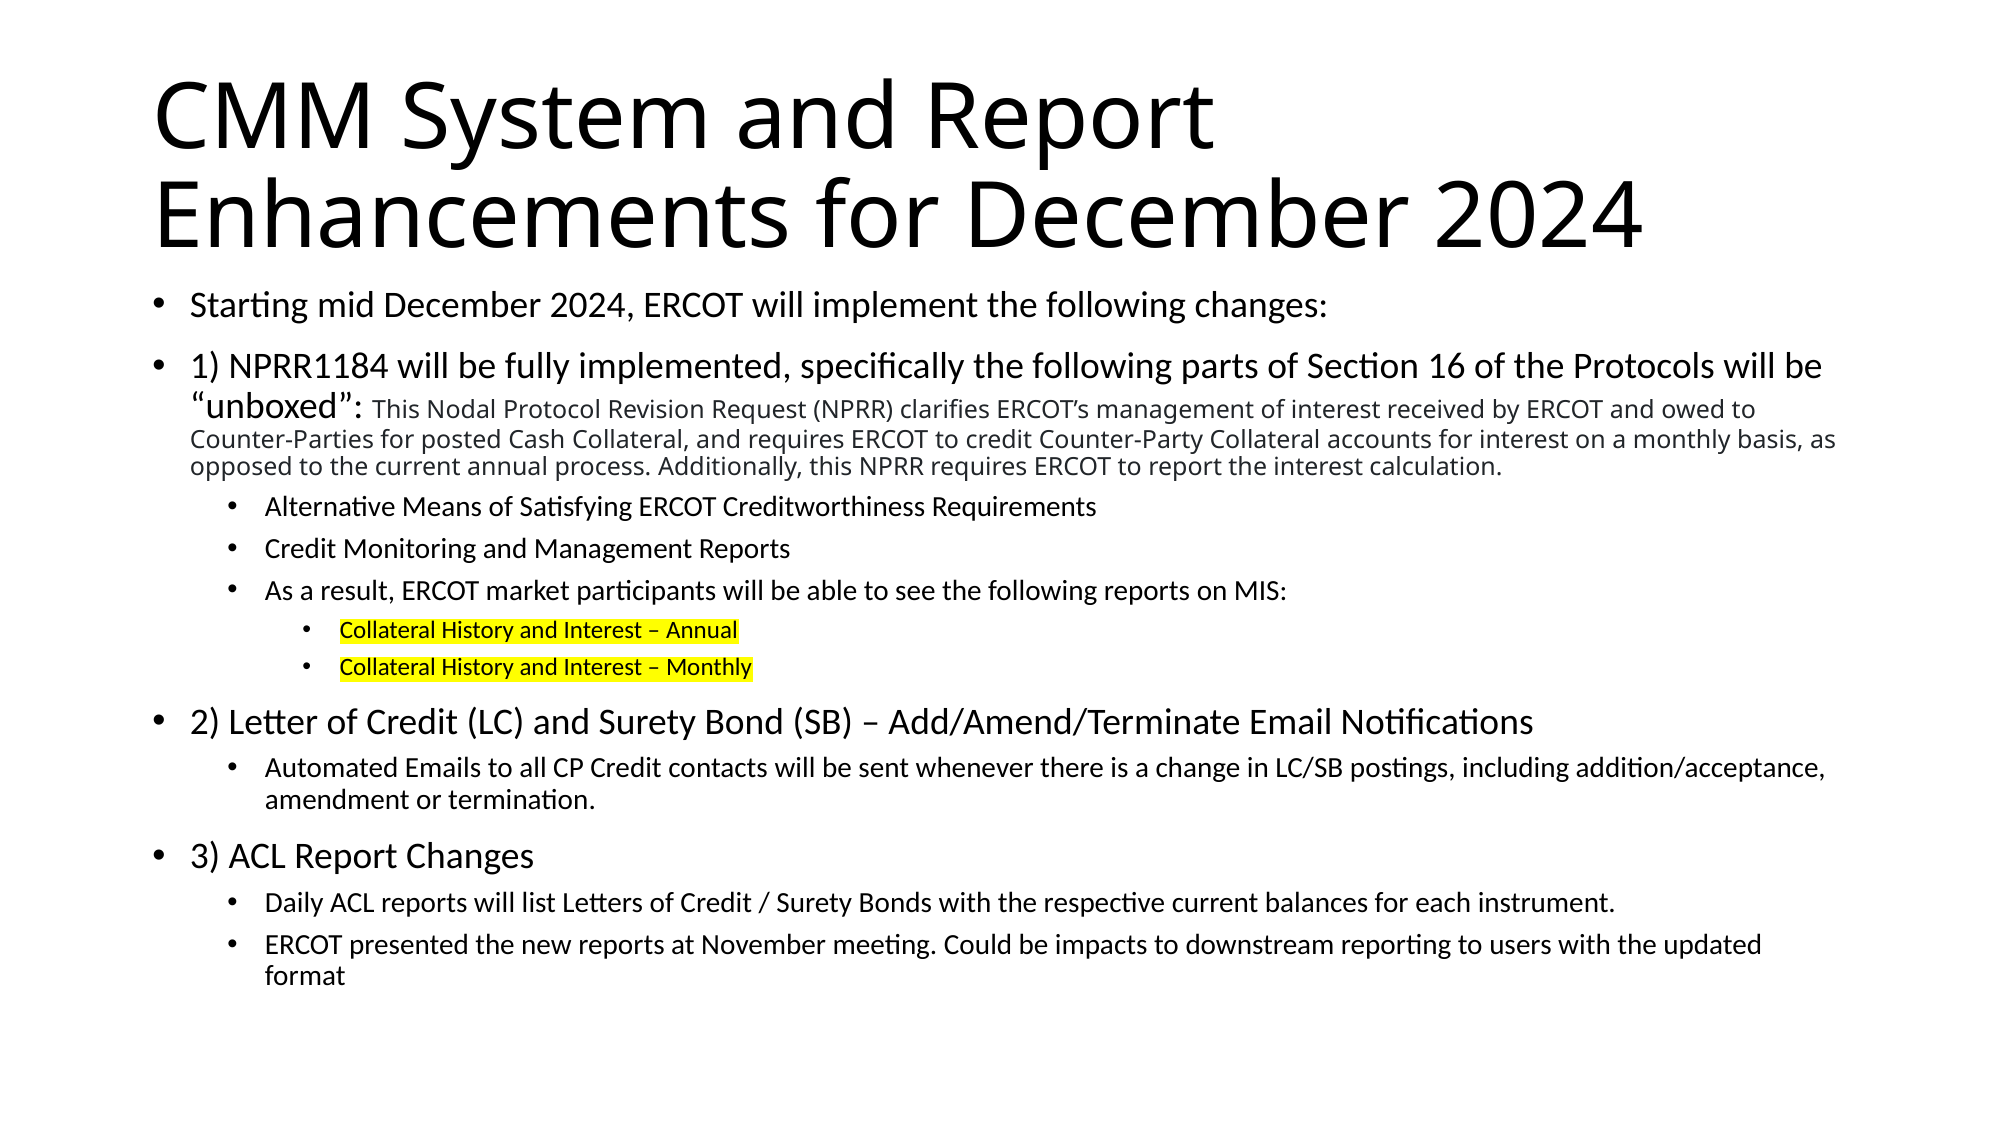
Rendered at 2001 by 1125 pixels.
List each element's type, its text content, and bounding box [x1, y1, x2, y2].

list Starting mid December 2024, ERCOT will implement the following changes: 1) NPRR1184 will be fully implemented, specifically the following parts of Section 16 of the Protocols will be “unboxed”: This Nodal Protocol Revision Request (NPRR) clarifies ERCOT’s management of interest received by ERCOT and owed to Counter-Parties for posted Cash Collateral, and requires ERCOT to credit Counter-Party Collateral accounts for interest on a monthly basis, as opposed to the current annual process. Additionally, this NPRR requires ERCOT to report the interest calculation. Alternative Means of Satisfying ERCOT Creditworthiness Requirements Credit Monitoring and Management Reports As a result, ERCOT market participants will be able to see the following reports on MIS: Collateral History and Interest – Annual Collateral History and Interest – Monthly 2) Letter of Credit (LC) and Surety Bond (SB) – Add/Amend/Terminate Email Notifications Automated Emails to all CP Credit contacts will be sent whenever there is a change in LC/SB postings, including addition/acceptance, amendment or termination. 3) ACL Report Changes Daily ACL reports will list Letters of Credit / Surety Bonds with the respective current balances for each instrument. ERCOT presented the new reports at November meeting. Could be impacts to downstream reporting to users with the updated format [137, 277, 1863, 1014]
title CMM System and Report Enhancements for December 2024 [137, 59, 1863, 277]
